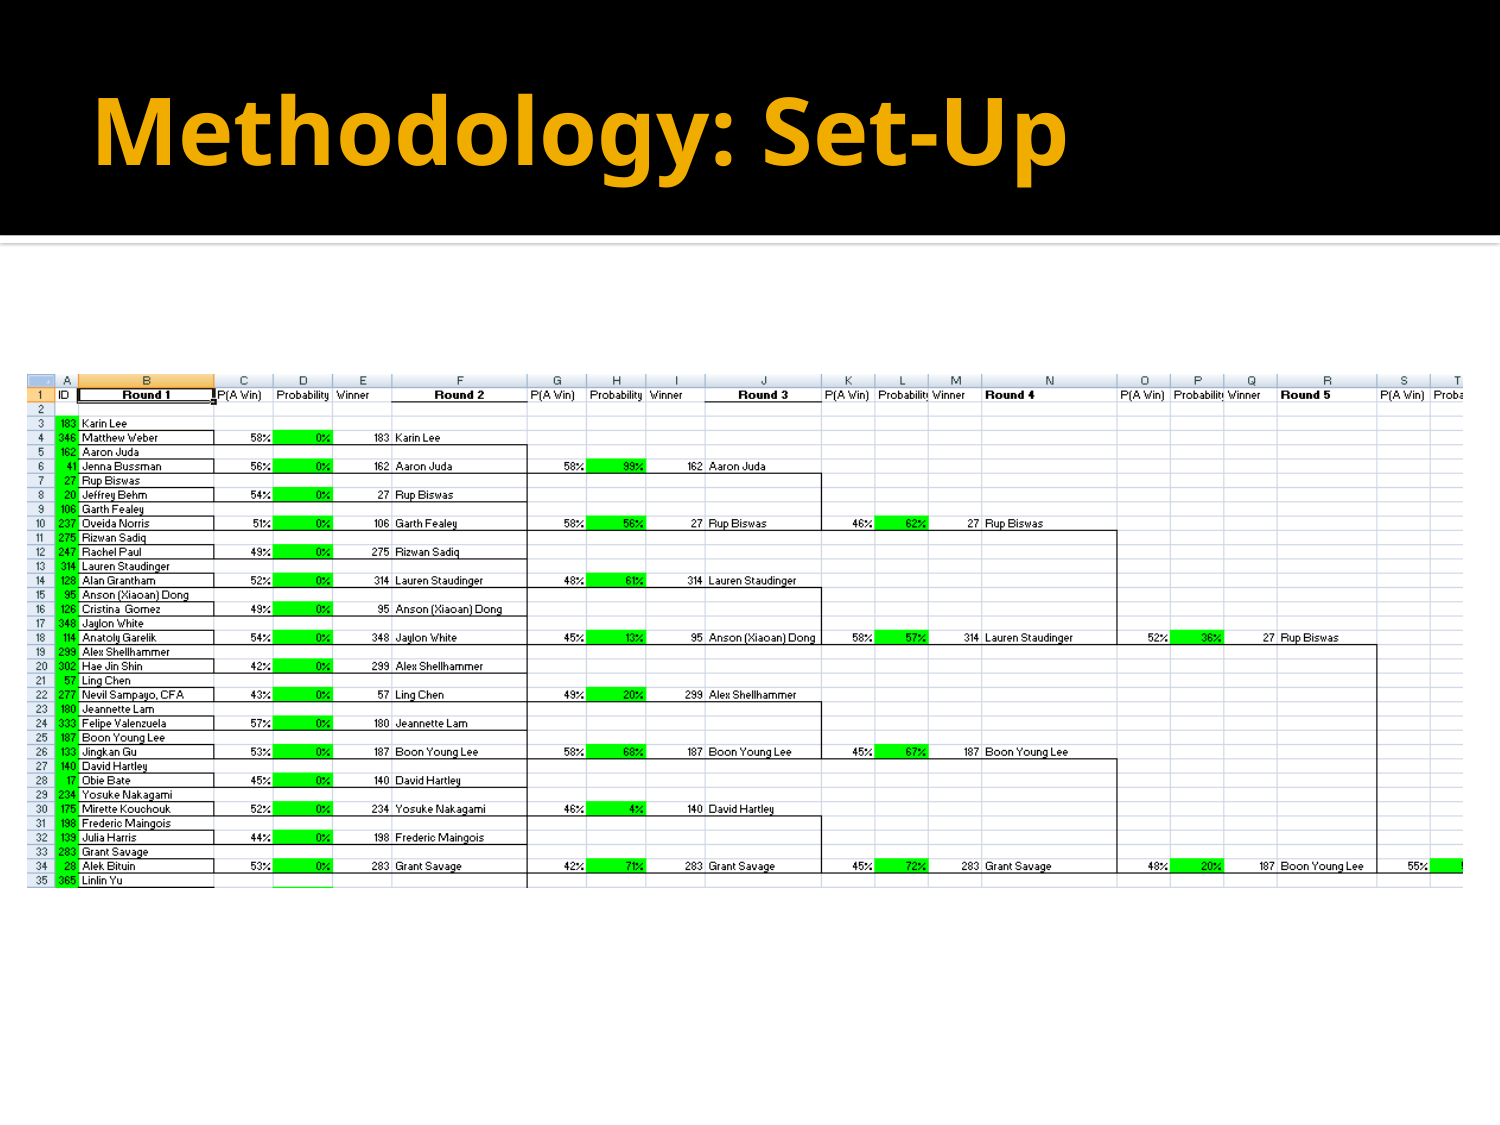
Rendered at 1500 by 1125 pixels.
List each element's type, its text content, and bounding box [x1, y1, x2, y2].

title Methodology: Set-Up [75, 25, 1425, 231]
picture [27, 374, 1463, 888]
